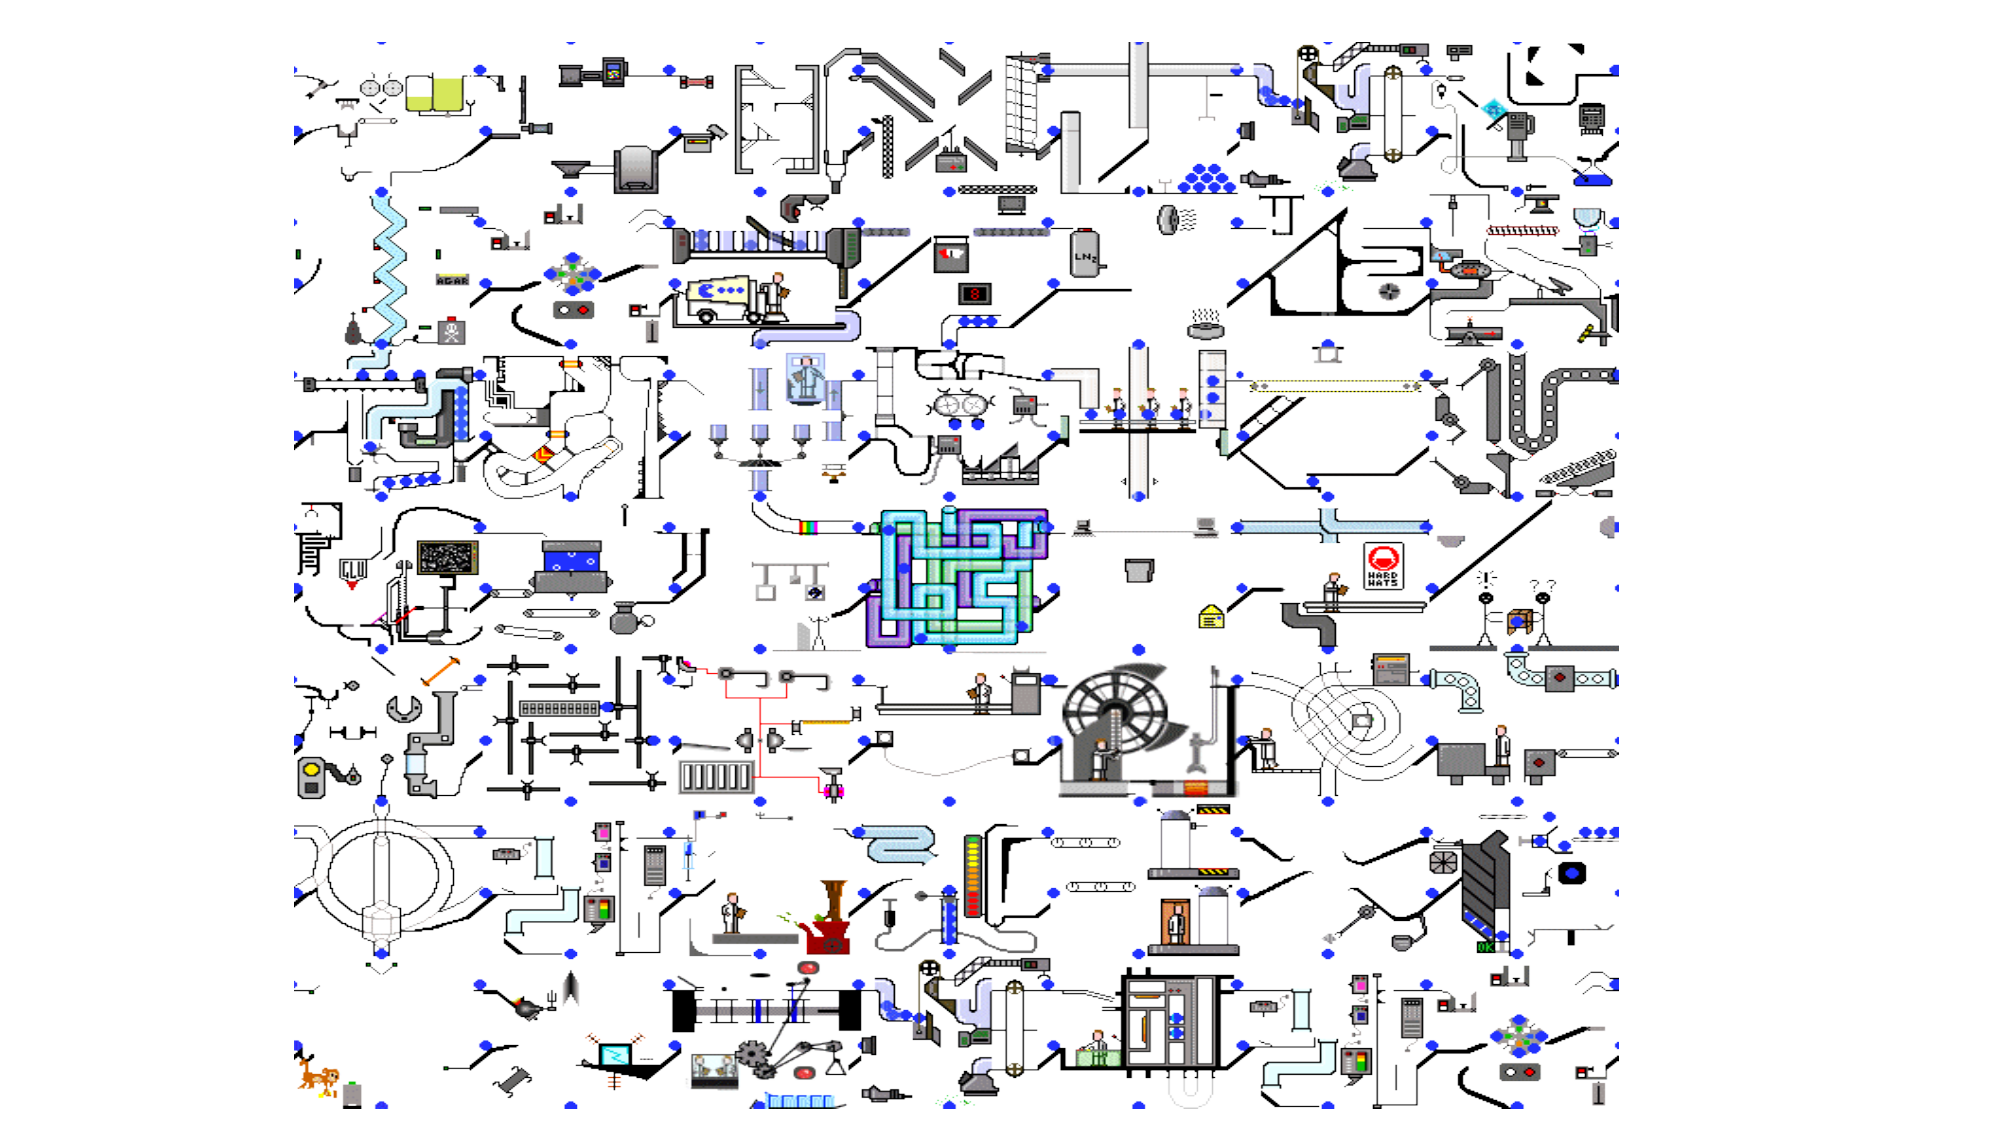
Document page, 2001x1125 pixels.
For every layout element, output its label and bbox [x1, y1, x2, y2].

picture [294, 42, 1619, 1109]
